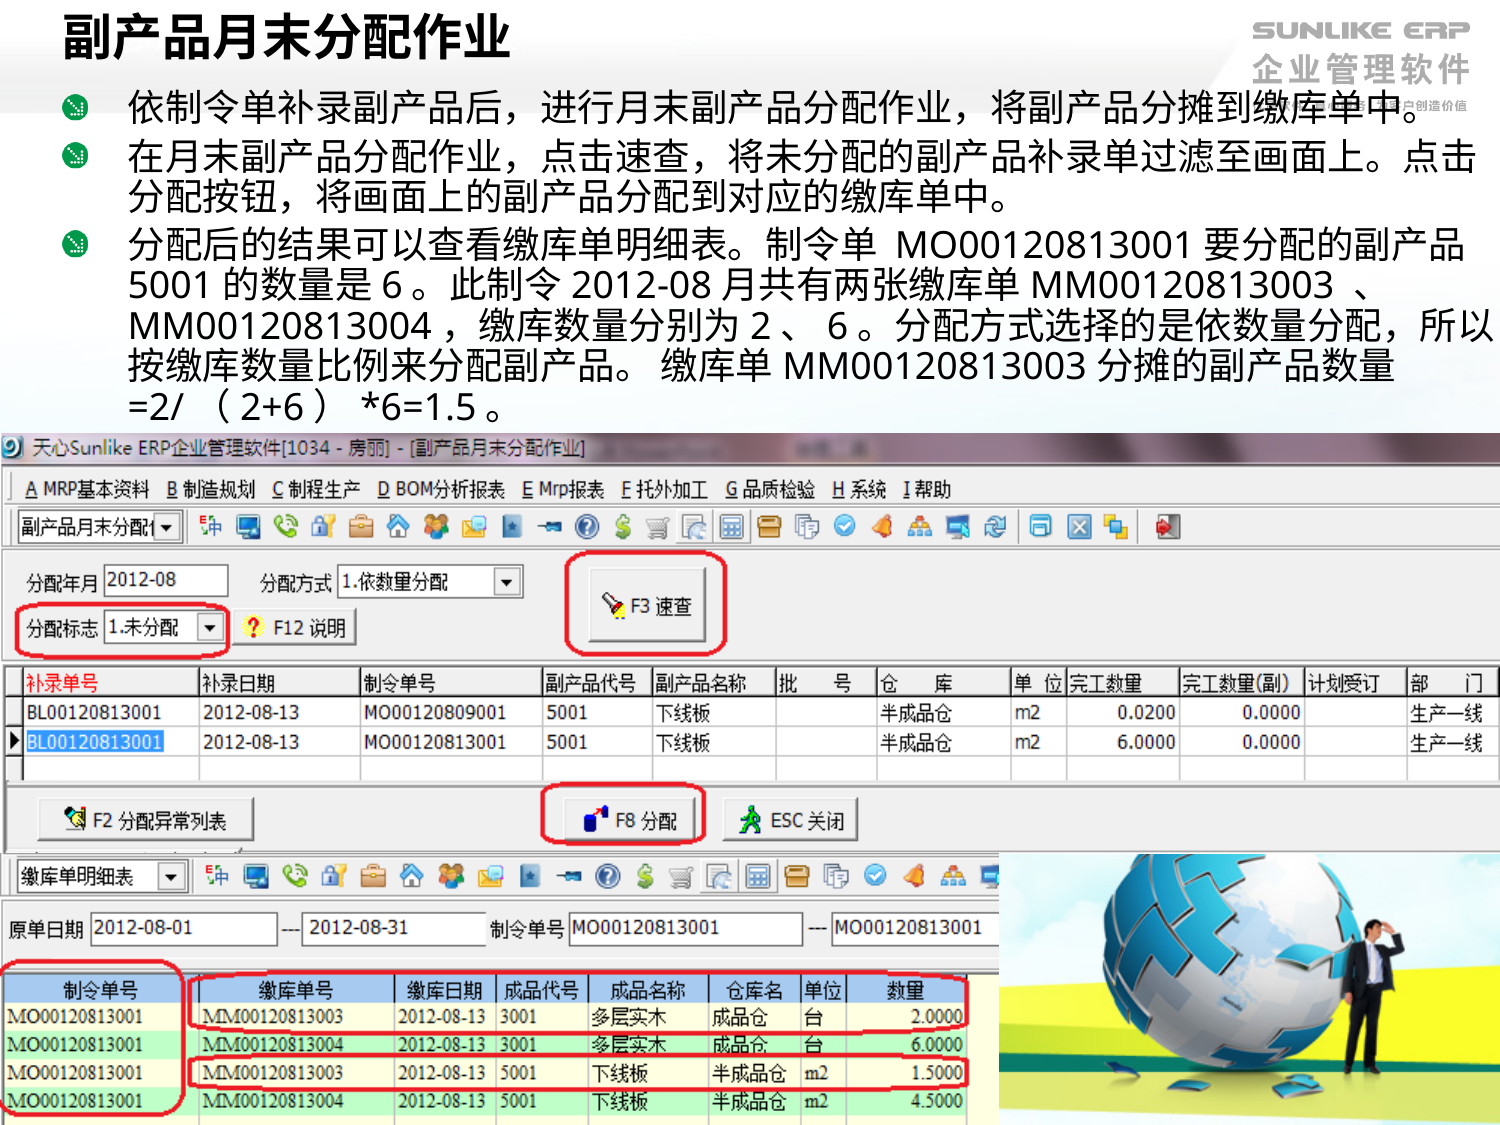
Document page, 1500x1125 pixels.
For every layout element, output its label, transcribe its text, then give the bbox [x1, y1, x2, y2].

picture [0, 0, 1500, 1125]
list 依制令单补录副产品后，进行月末副产品分配作业，将副产品分摊到缴库单中。 在月末副产品分配作业，点击速查，将未分配的副产品补录单过滤至画面上。点击分配按钮，将画面上的副产品分配到对应的缴库单中。 分配后的结果可以查看缴库单明细表。制令单 MO00120813001要分配的副产品5001的数量是6。此制令2012-08月共有两张缴库单MM00120813003 、 MM00120813004，缴库数量分别为2、6。分配方式选择的是依数量分配，所以按缴库数量比例来分配副产品。 缴库单MM00120813003分摊的副产品数量=2/（2+6）*6=1.5。 [62, 89, 1500, 433]
title 副产品月末分配作业 [62, 12, 855, 68]
